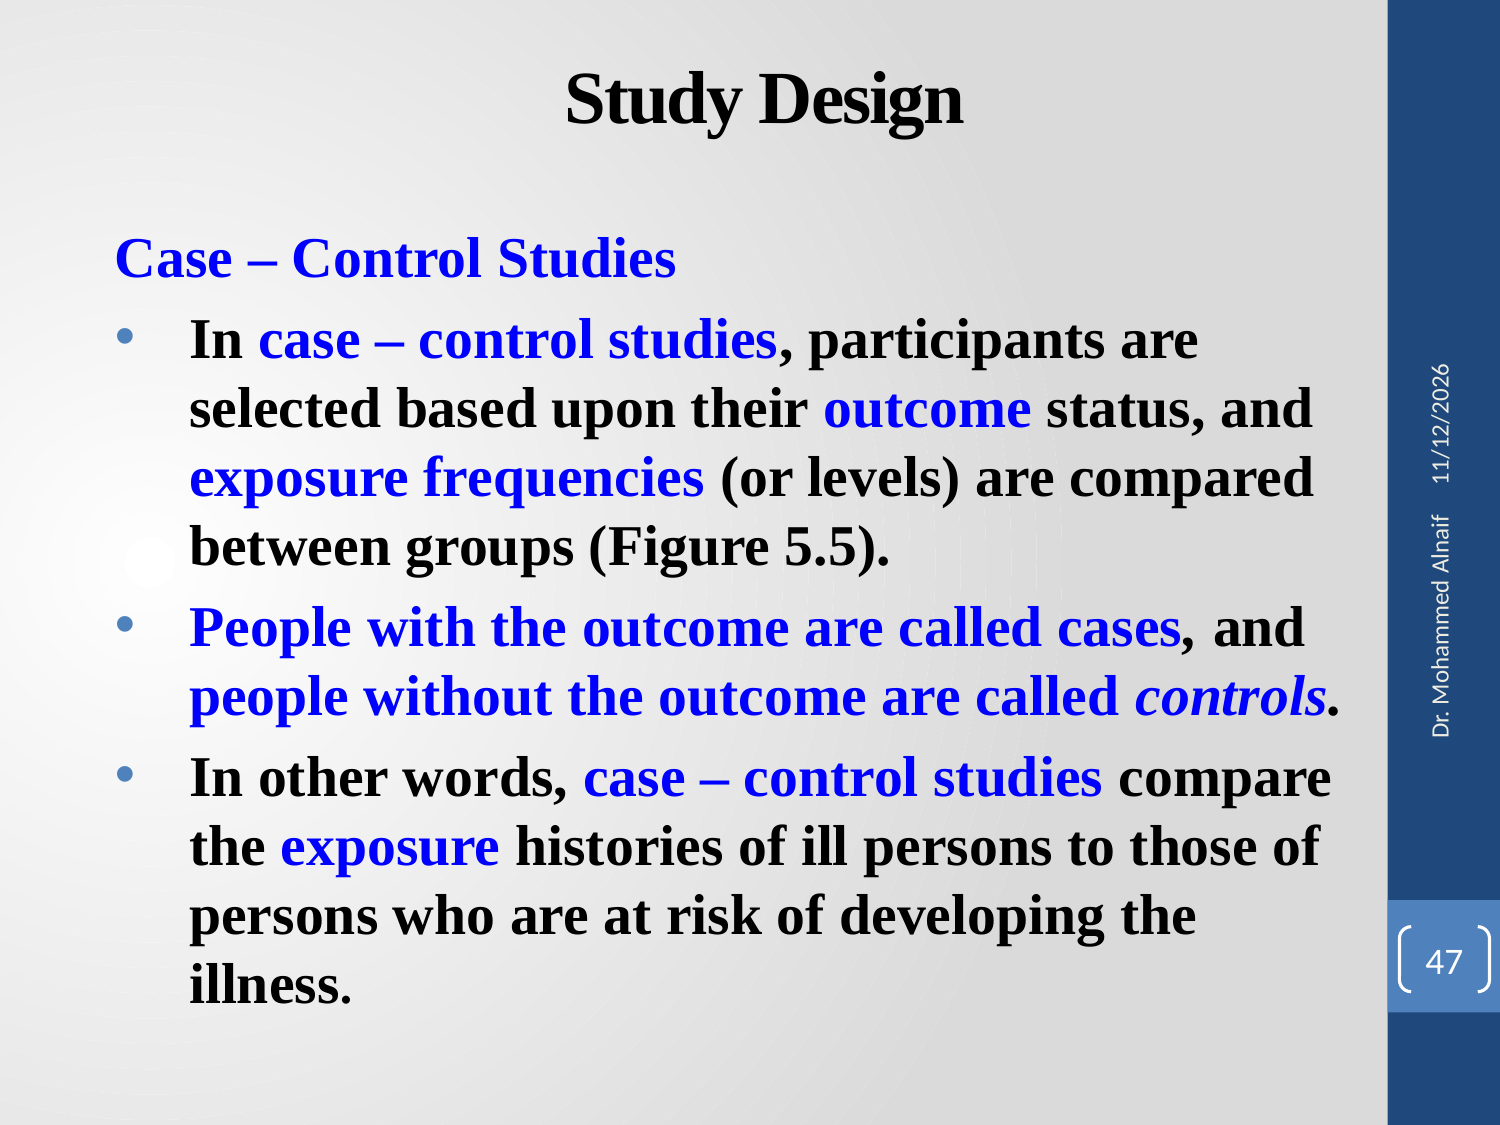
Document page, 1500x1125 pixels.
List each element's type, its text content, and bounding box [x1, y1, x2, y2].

title Study Design [112, 37, 1388, 147]
slide_number 47 [1397, 925, 1492, 994]
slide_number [1408, 100, 1469, 500]
subtitle Case – Control Studies In case – control studies, participants are selected based upon their outcome status, and exposure frequencies (or levels) are compared between groups (Figure 5.5). People with the outcome are called cases, and people without the outcome are called controls. In other words, case – control studies compare the exposure histories of ill persons to those of persons who are at risk of developing the illness. [99, 212, 1375, 1025]
footer Dr. Mohammed Alnaif [1408, 500, 1469, 889]
